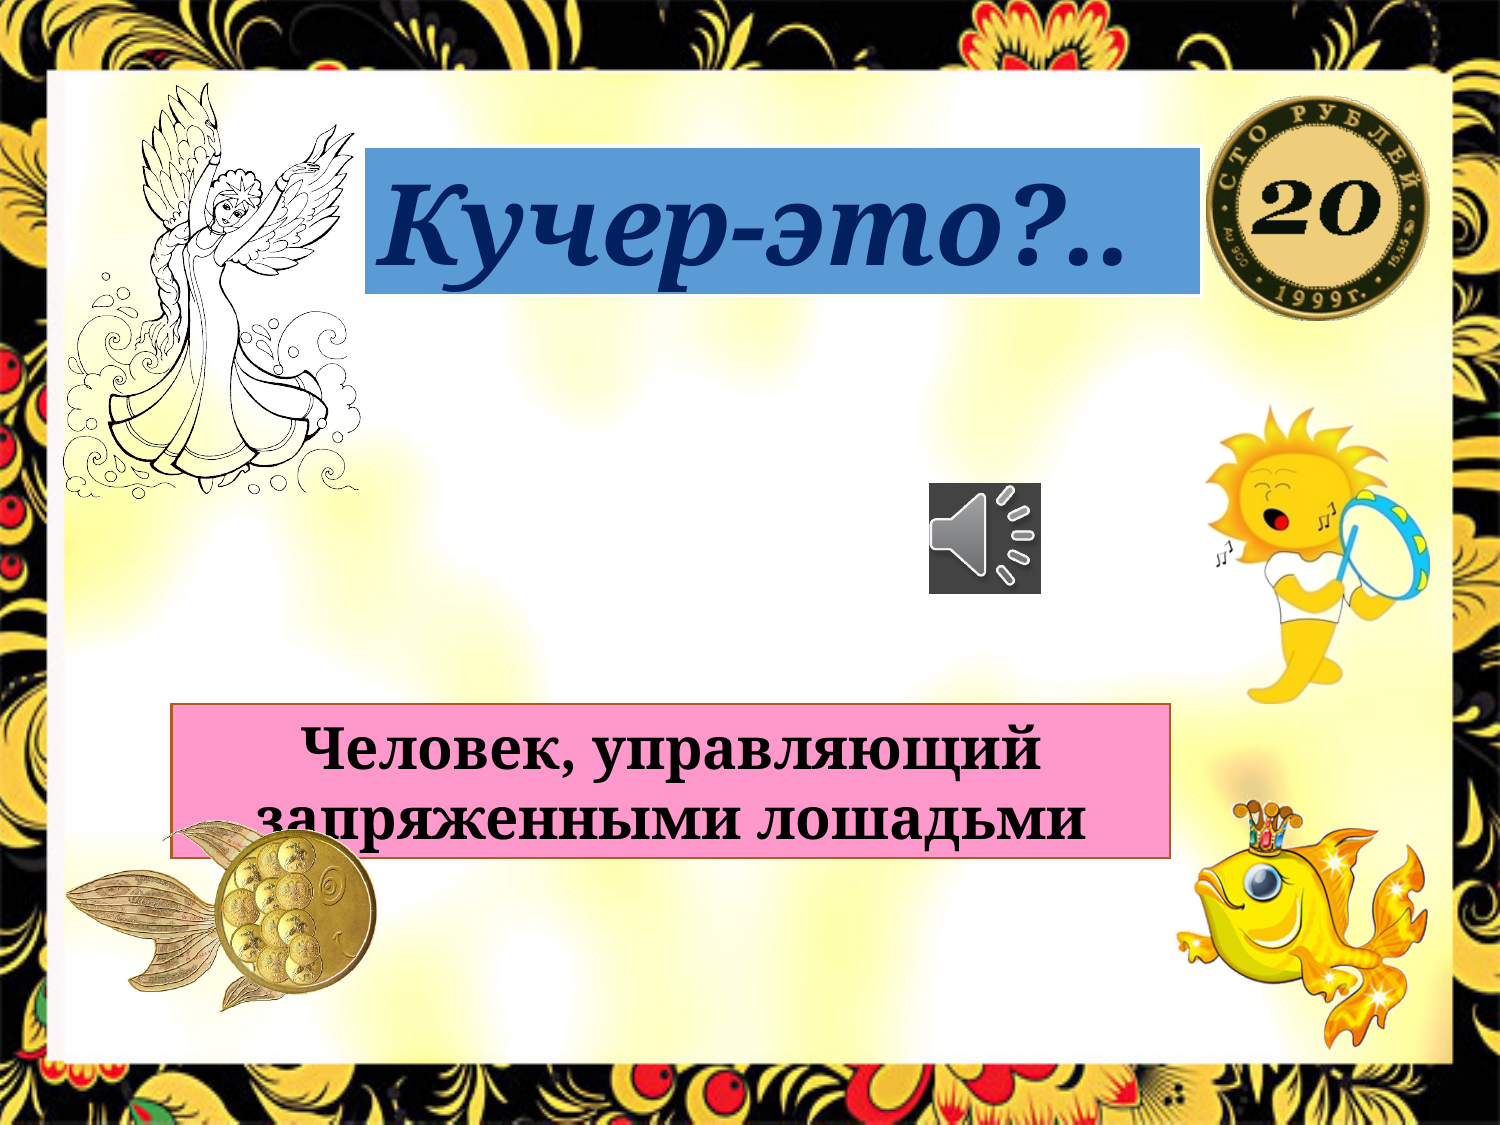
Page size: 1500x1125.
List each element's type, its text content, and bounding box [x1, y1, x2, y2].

text_box Человек, управляющий запряженными лошадьми [170, 703, 1171, 859]
text_box Кучер-это?.. [362, 144, 1203, 297]
picture [0, 0, 1500, 1125]
